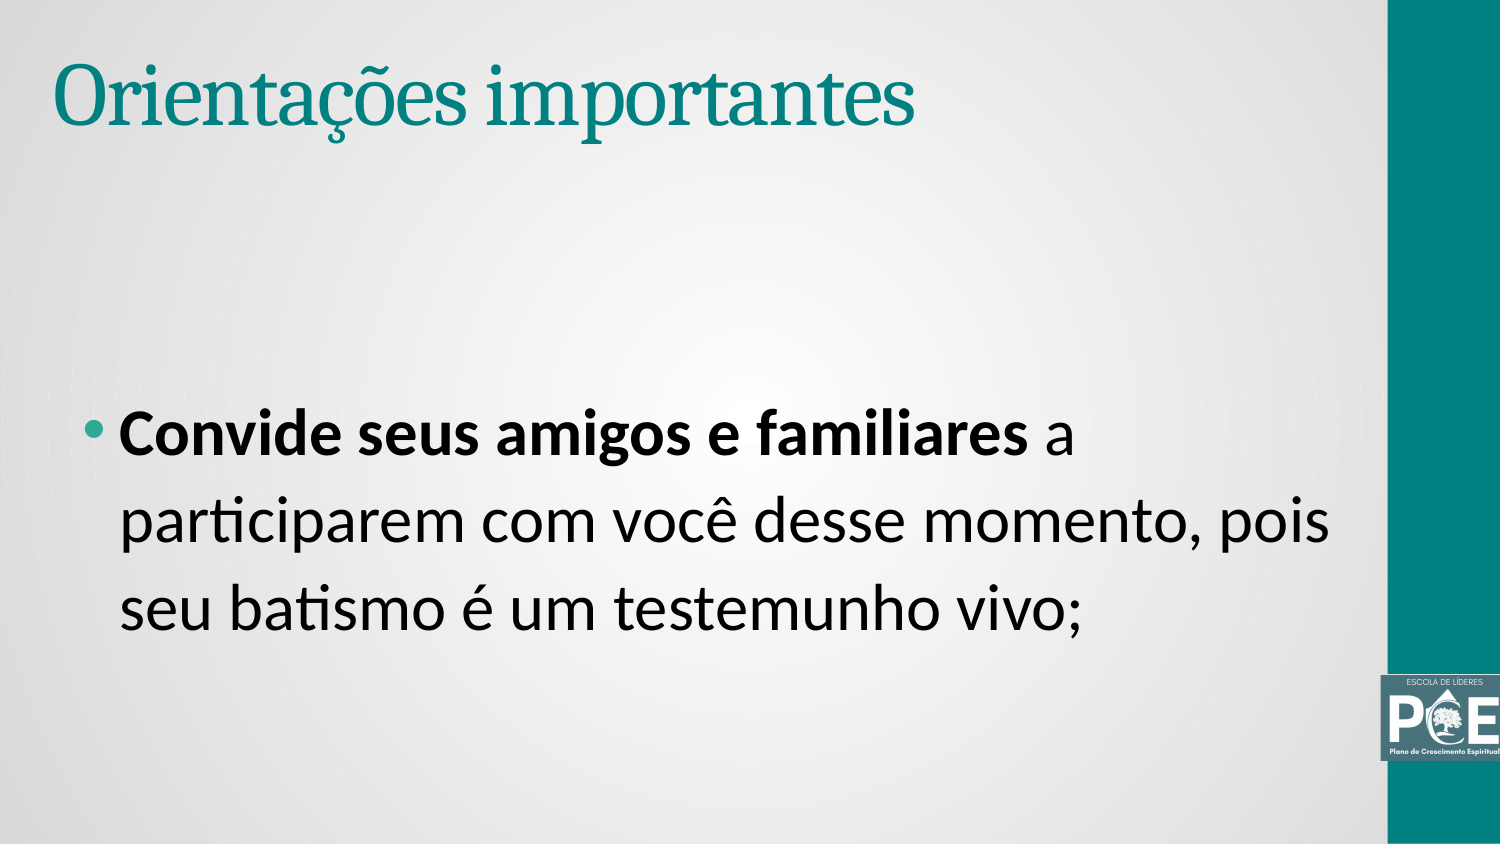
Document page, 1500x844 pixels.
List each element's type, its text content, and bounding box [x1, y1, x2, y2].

list Convide seus amigos e familiares a participarem com você desse momento, pois seu batismo é um testemunho vivo; [55, 216, 1355, 809]
title Orientações importantes [45, 27, 1466, 151]
picture [1380, 674, 1500, 761]
